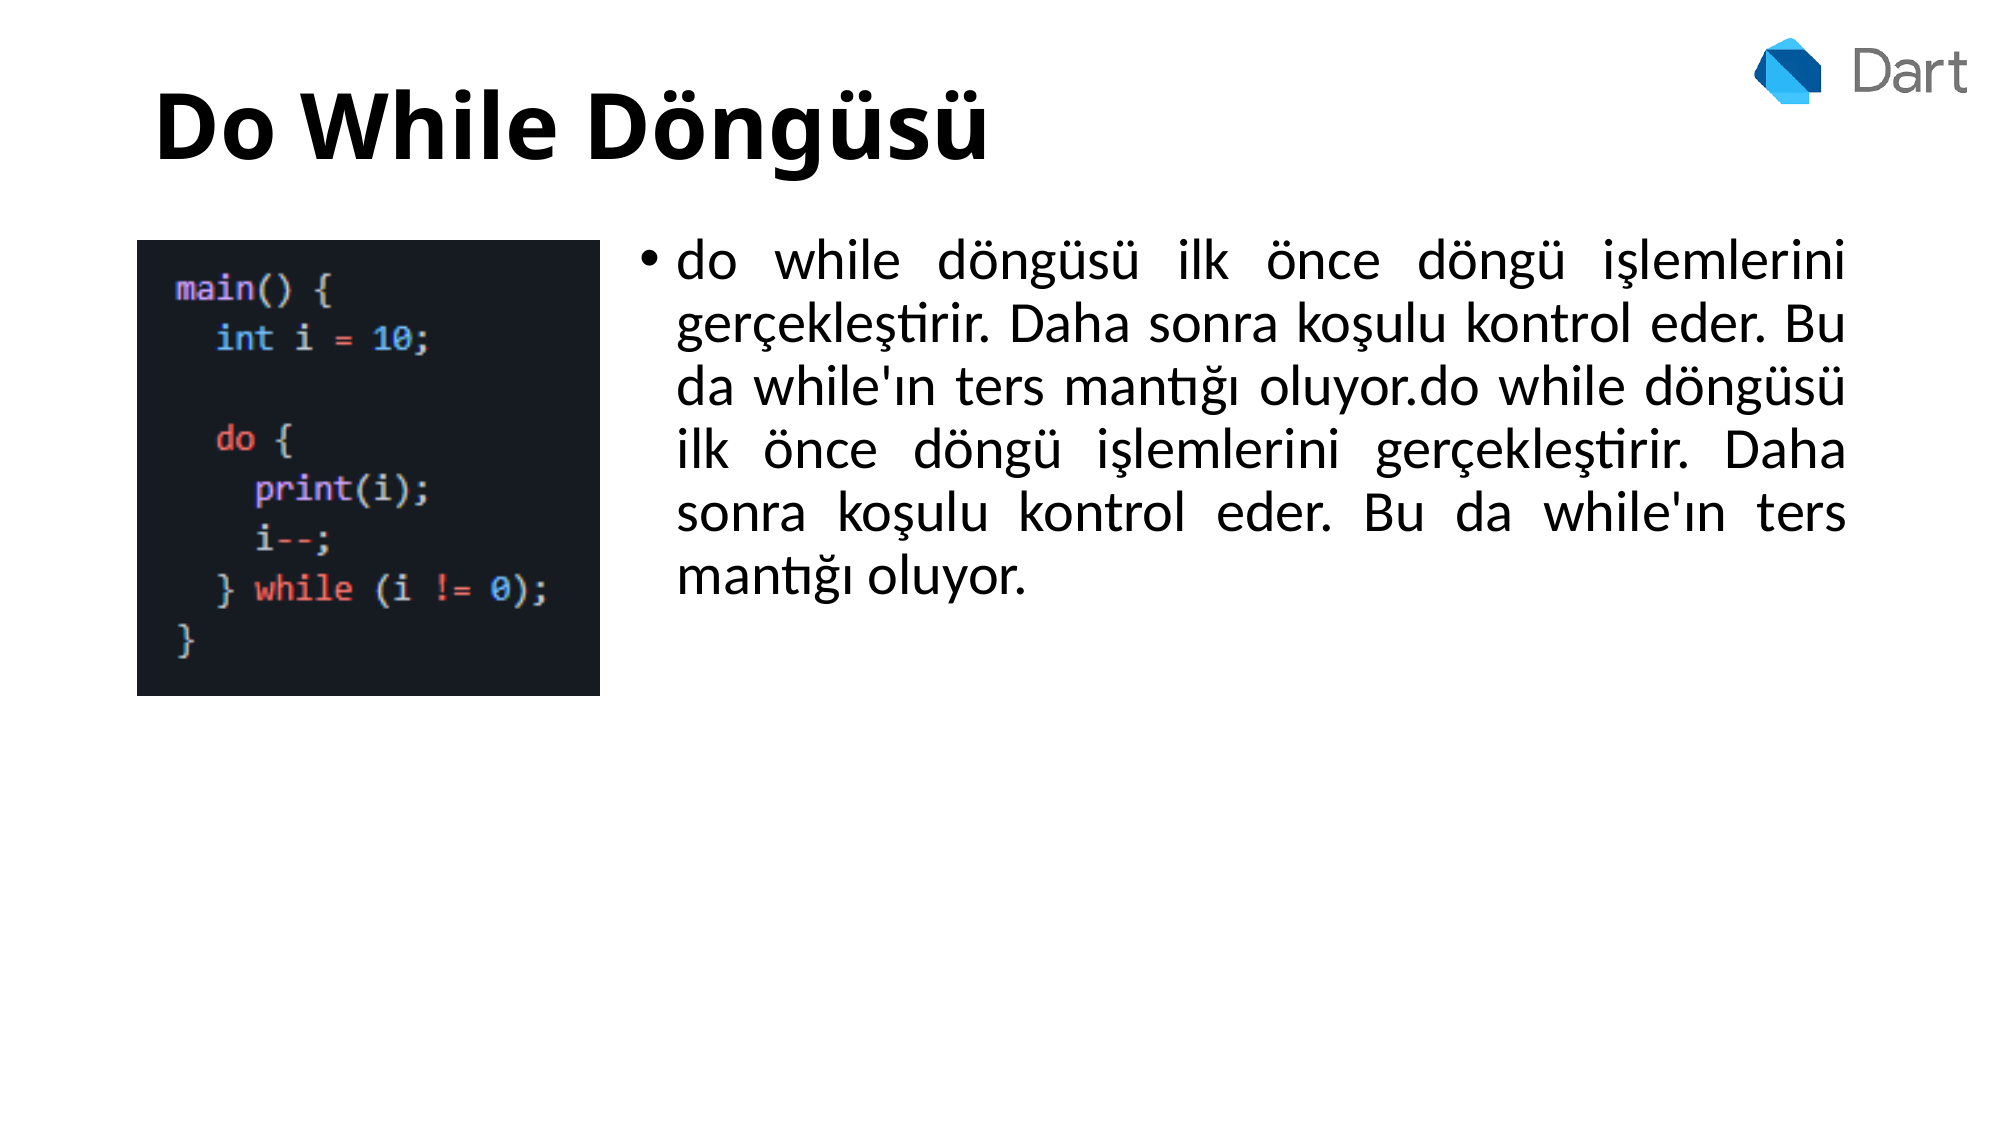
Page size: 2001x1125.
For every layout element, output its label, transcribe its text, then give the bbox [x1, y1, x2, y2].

picture [137, 240, 600, 696]
title Do While Döngüsü [137, 59, 1863, 199]
picture [1749, 9, 1972, 133]
list do while döngüsü ilk önce döngü işlemlerini gerçekleştirir. Daha sonra koşulu kontrol eder. Bu da while'ın ters mantığı oluyor.do while döngüsü ilk önce döngü işlemlerini gerçekleştirir. Daha sonra koşulu kontrol eder. Bu da while'ın ters mantığı oluyor. [624, 222, 1863, 1014]
